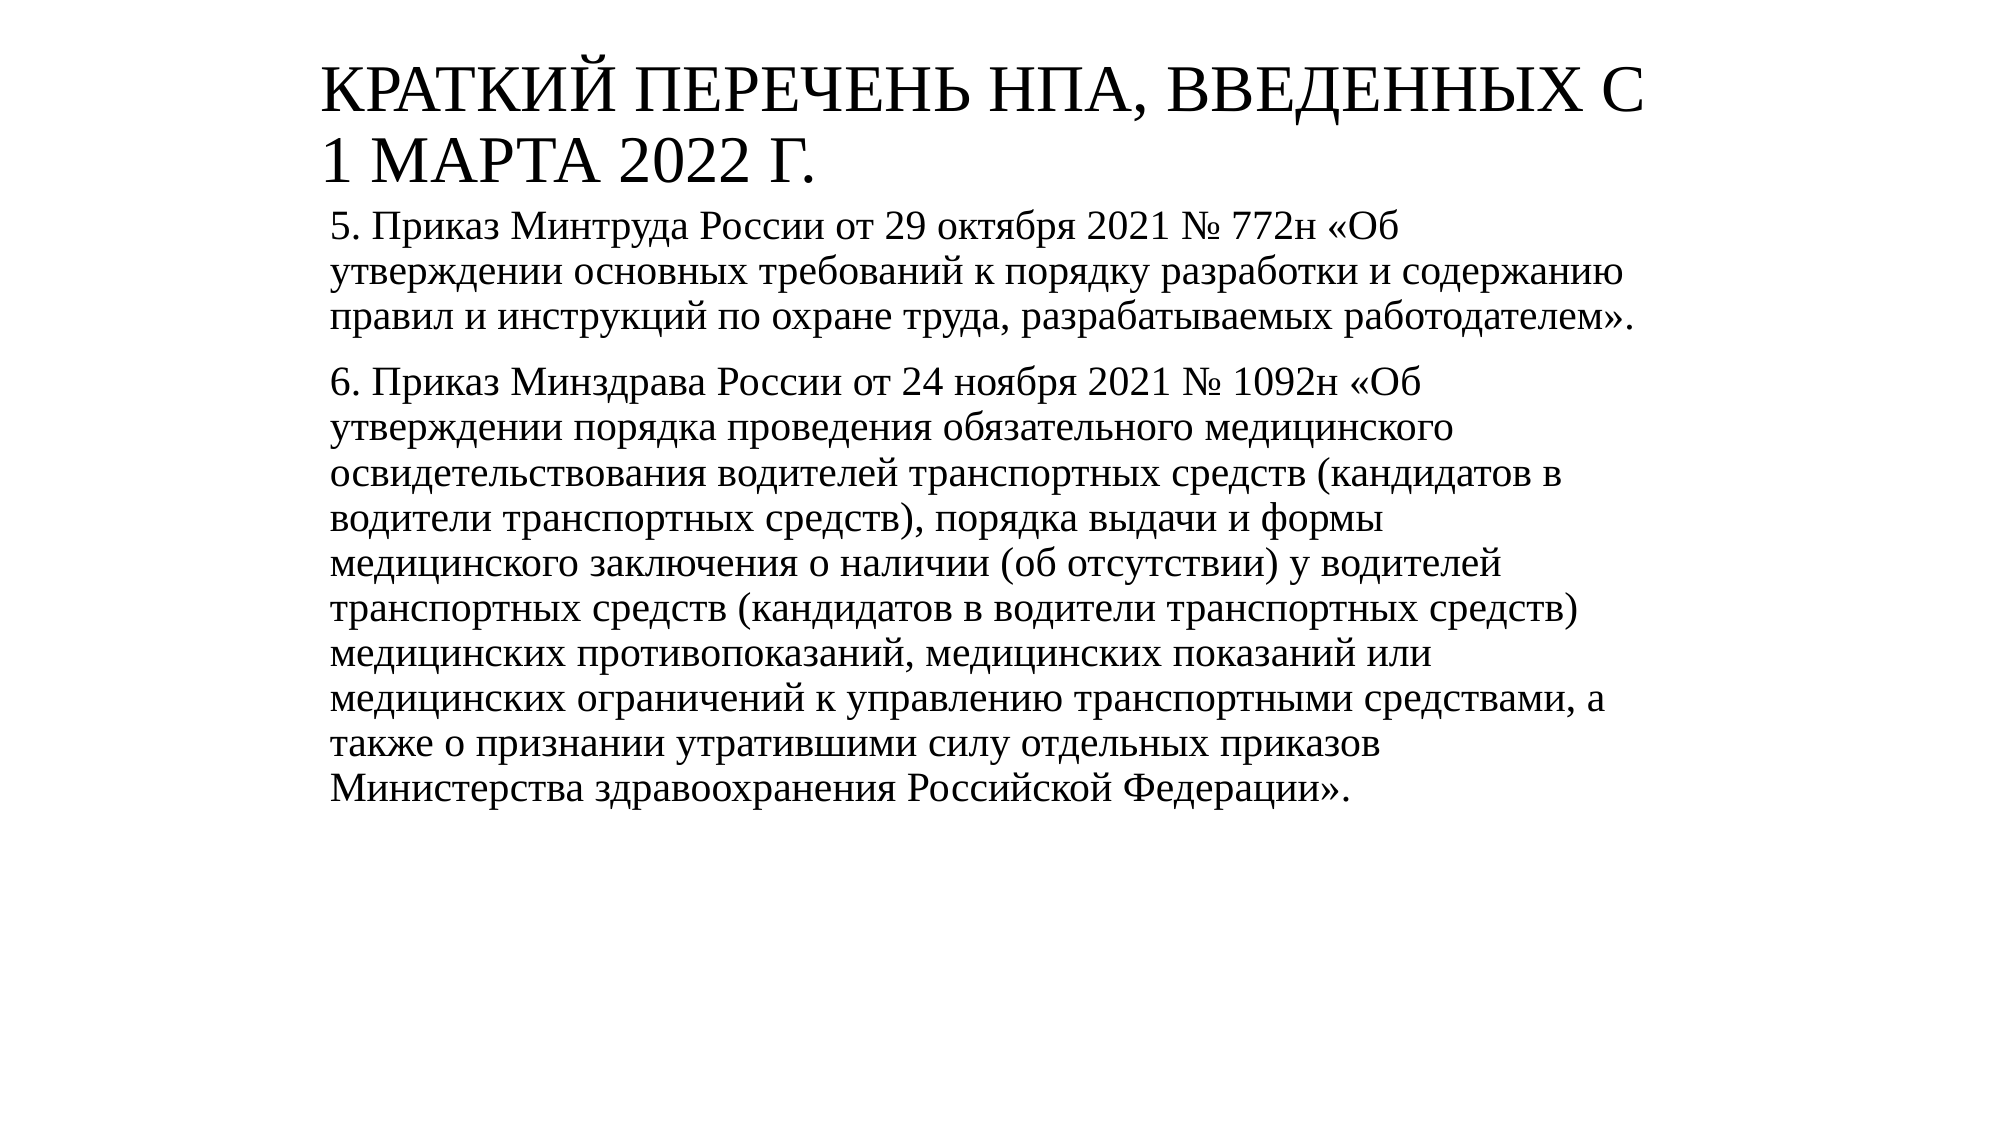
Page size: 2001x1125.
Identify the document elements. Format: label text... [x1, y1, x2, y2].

title Краткий перечень нпа, введенных с 1 марта 2022 г. [305, 78, 1700, 173]
list 5. Приказ Минтруда России от 29 октября 2021 № 772н «Об утверждении основных требований к порядку разработки и содержанию правил и инструкций по охране труда, разрабатываемых работодателем». 6. Приказ Минздрава России от 24 ноября 2021 № 1092н «Об утверждении порядка проведения обязательного медицинского освидетельствования водителей транспортных средств (кандидатов в водители транспортных средств), порядка выдачи и формы медицинского заключения о наличии (об отсутствии) у водителей транспортных средств (кандидатов в водители транспортных средств) медицинских противопоказаний, медицинских показаний или медицинских ограничений к управлению транспортными средствами, а также о признании утратившими силу отдельных приказов Министерства здравоохранения Российской Федерации». [314, 196, 1657, 883]
